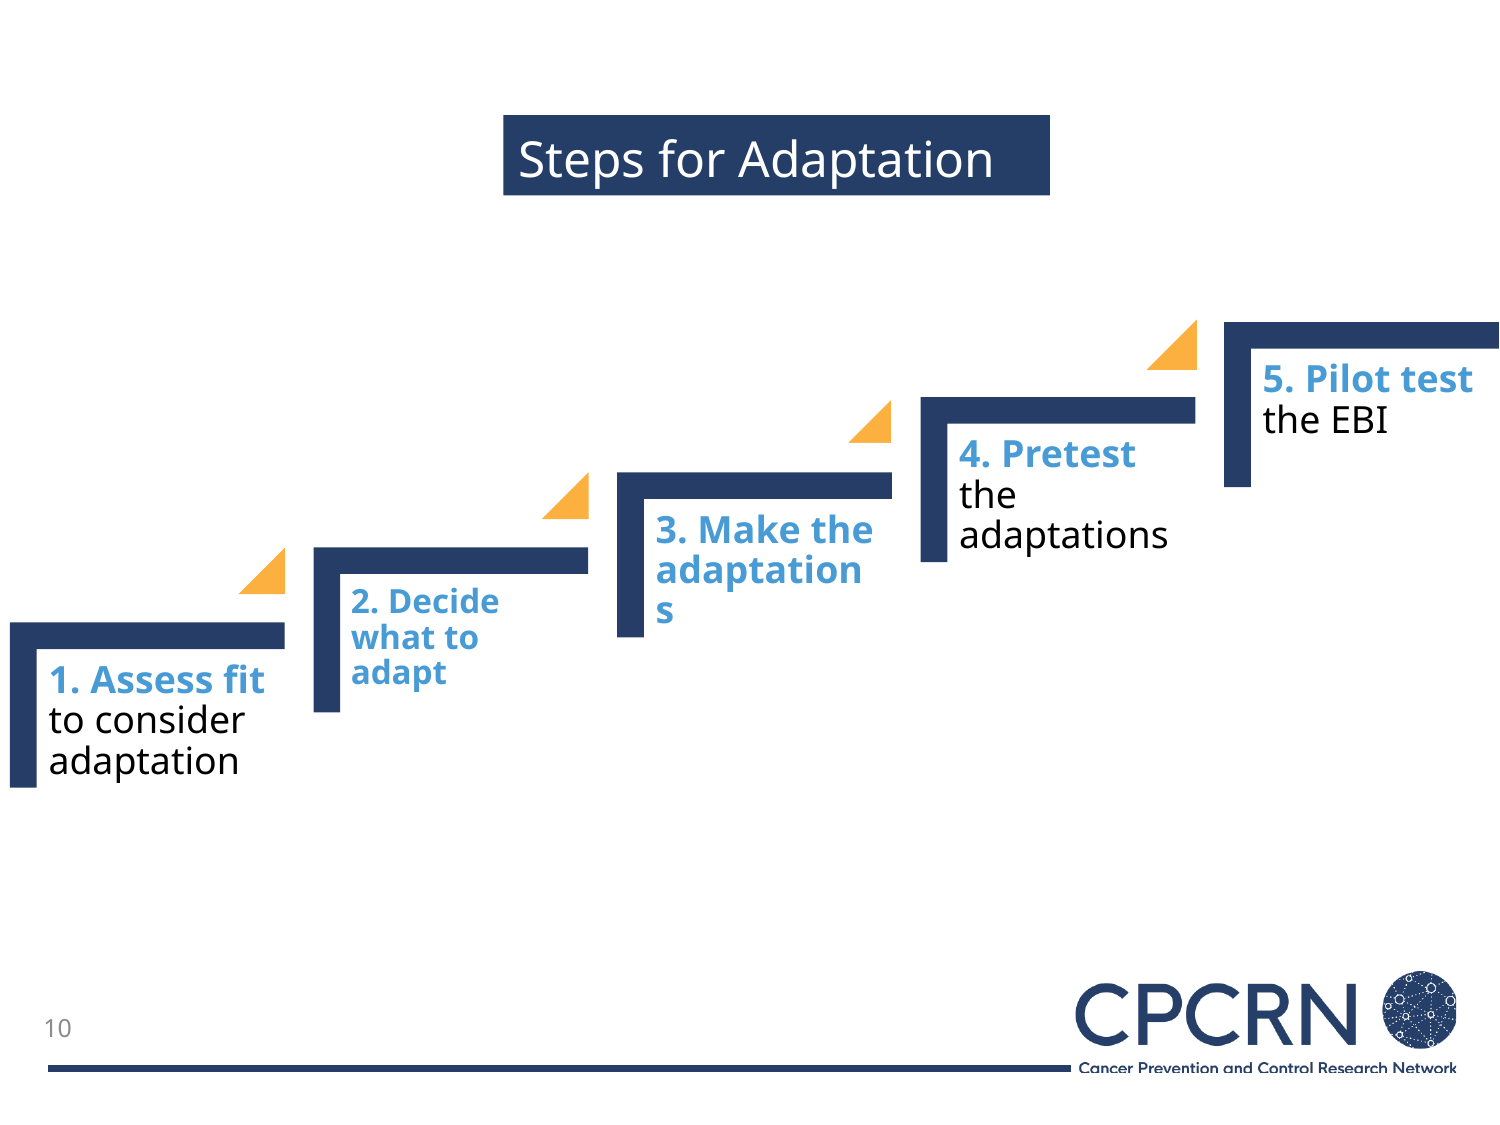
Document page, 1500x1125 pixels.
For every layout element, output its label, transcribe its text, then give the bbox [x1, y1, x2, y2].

slide_number 10 [28, 999, 379, 1060]
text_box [9, 218, 1500, 971]
title Steps for Adaptation [503, 115, 1050, 196]
